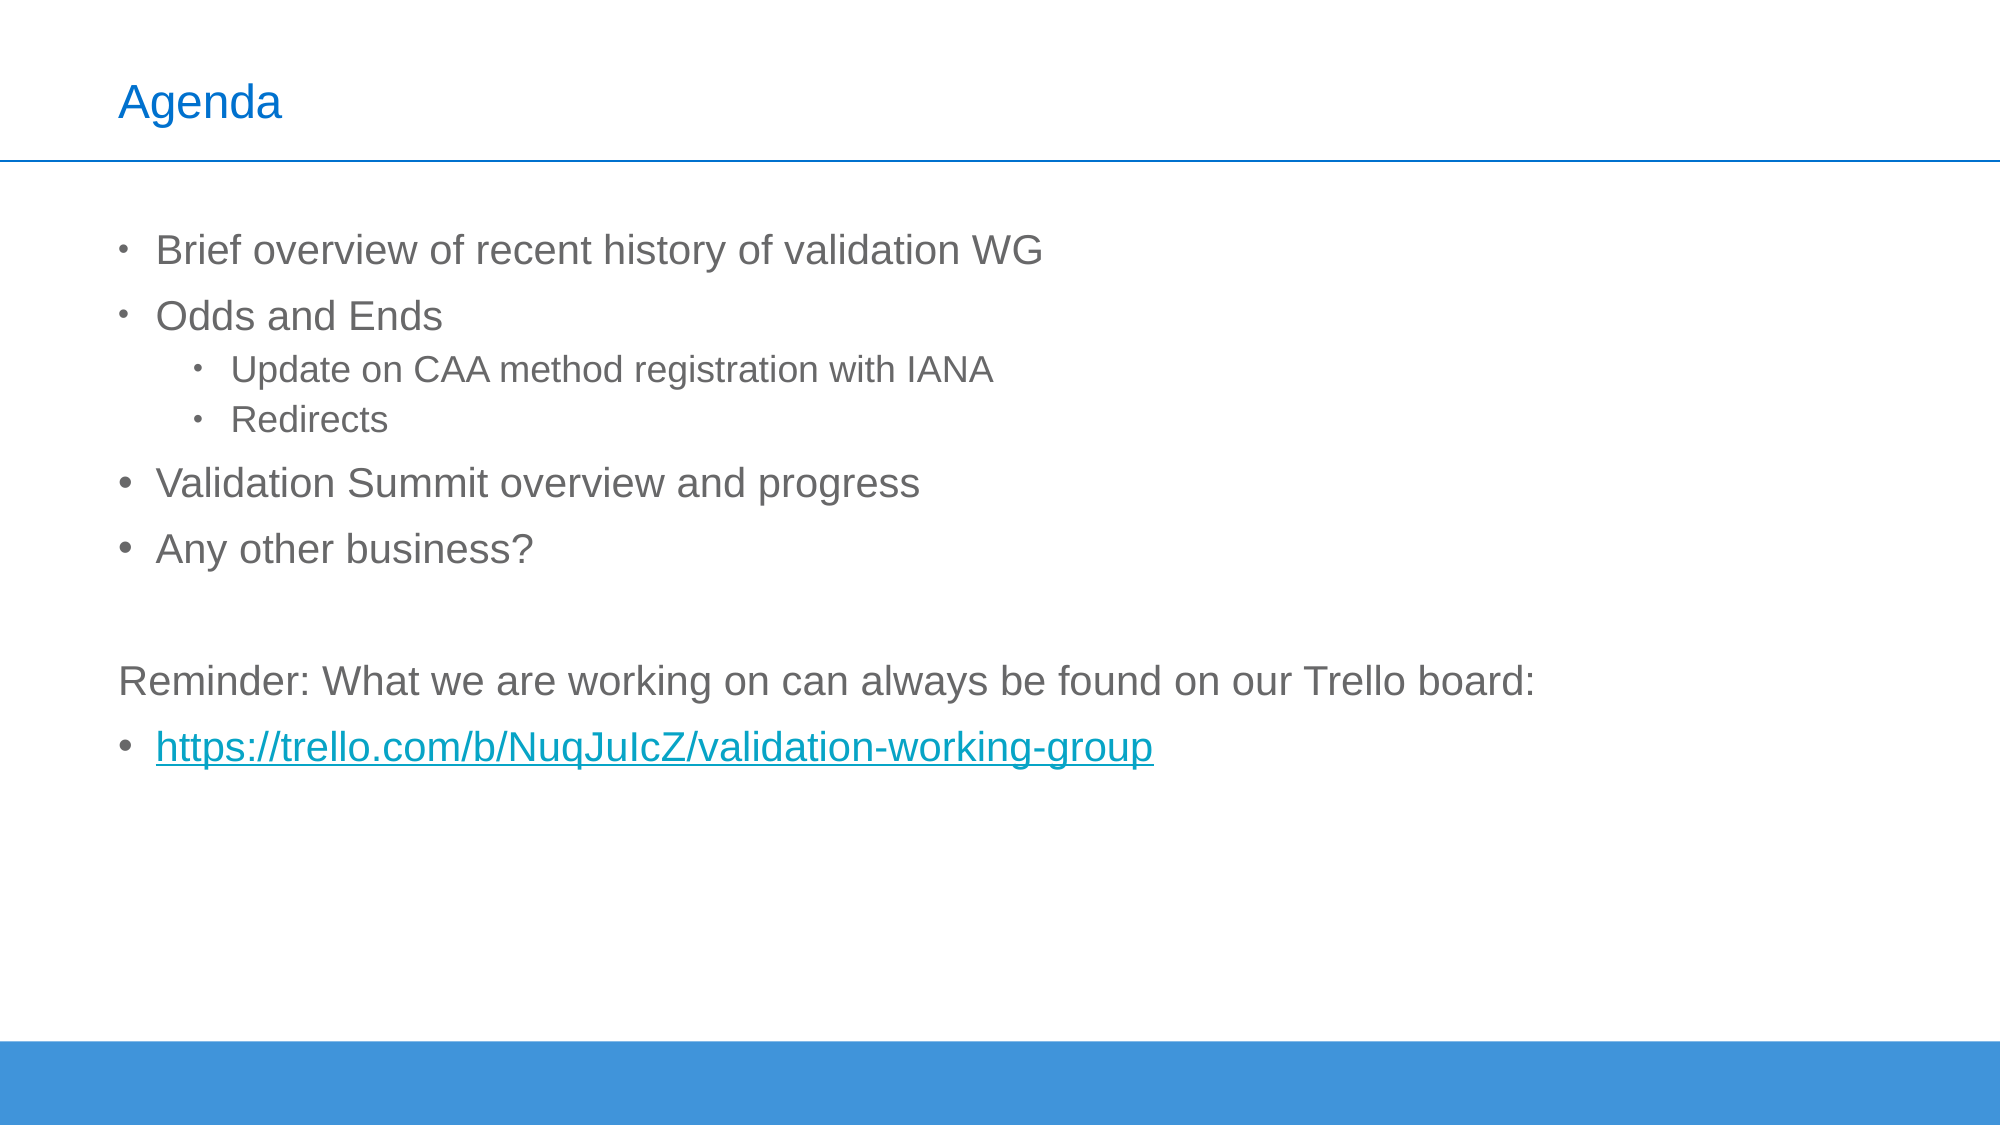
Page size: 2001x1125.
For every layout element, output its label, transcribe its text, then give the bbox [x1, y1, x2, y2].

title Agenda [103, 69, 1457, 137]
list Brief overview of recent history of validation WG Odds and Ends Update on CAA method registration with IANA Redirects Validation Summit overview and progress Any other business? Reminder: What we are working on can always be found on our Trello board: https://trello.com/b/NuqJuIcZ/validation-working-group [103, 220, 1897, 989]
